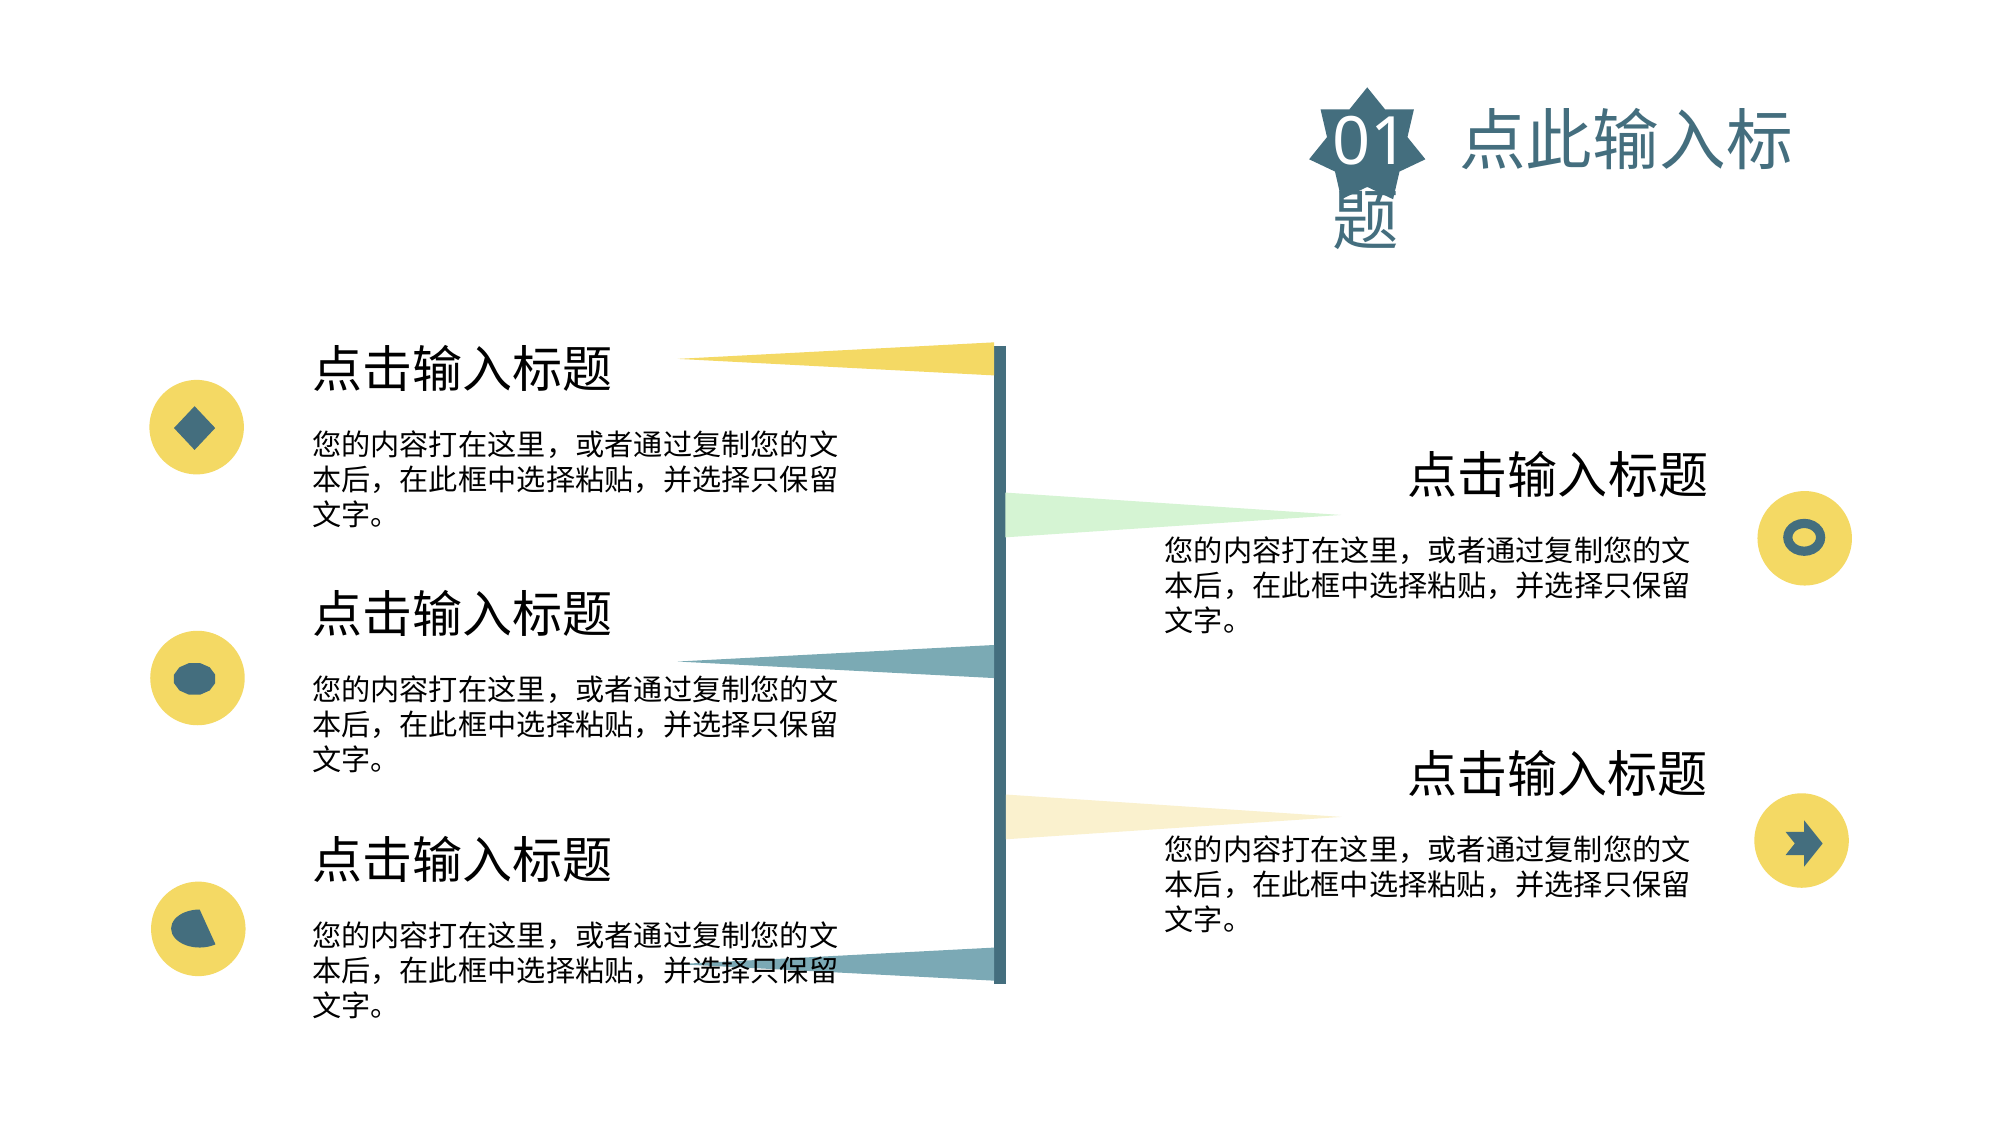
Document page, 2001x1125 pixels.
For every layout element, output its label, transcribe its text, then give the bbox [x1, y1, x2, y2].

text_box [1309, 87, 1870, 200]
text_box 点击输入标题 [1380, 734, 1723, 810]
text_box 点击输入标题 [297, 330, 640, 406]
text_box [1756, 490, 1854, 587]
text_box [148, 378, 245, 476]
text_box [1782, 517, 1827, 557]
text_box 您的内容打在这里，或者通过复制您的文本后，在此框中选择粘贴，并选择只保留文字。 [297, 664, 855, 784]
text_box [1004, 793, 1342, 841]
text_box 您的内容打在这里，或者通过复制您的文本后，在此框中选择粘贴，并选择只保留文字。 [297, 419, 855, 539]
text_box 点击输入标题 [297, 820, 640, 896]
text_box [677, 341, 996, 377]
text_box [1753, 792, 1850, 889]
text_box [170, 908, 217, 949]
text_box 点击输入标题 [1380, 436, 1723, 512]
text_box [150, 880, 247, 978]
text_box [1004, 491, 1342, 539]
text_box 您的内容打在这里，或者通过复制您的文本后，在此框中选择粘贴，并选择只保留文字。 [1149, 525, 1719, 645]
text_box [149, 629, 246, 727]
text_box 您的内容打在这里，或者通过复制您的文本后，在此框中选择粘贴，并选择只保留文字。 [1149, 823, 1718, 944]
text_box 您的内容打在这里，或者通过复制您的文本后，在此框中选择粘贴，并选择只保留文字。 [297, 909, 855, 1030]
text_box 点击输入标题 [297, 575, 640, 651]
text_box [172, 404, 217, 452]
text_box [1783, 817, 1825, 870]
text_box [855, 946, 996, 982]
text_box [677, 643, 996, 680]
text_box [172, 662, 217, 696]
